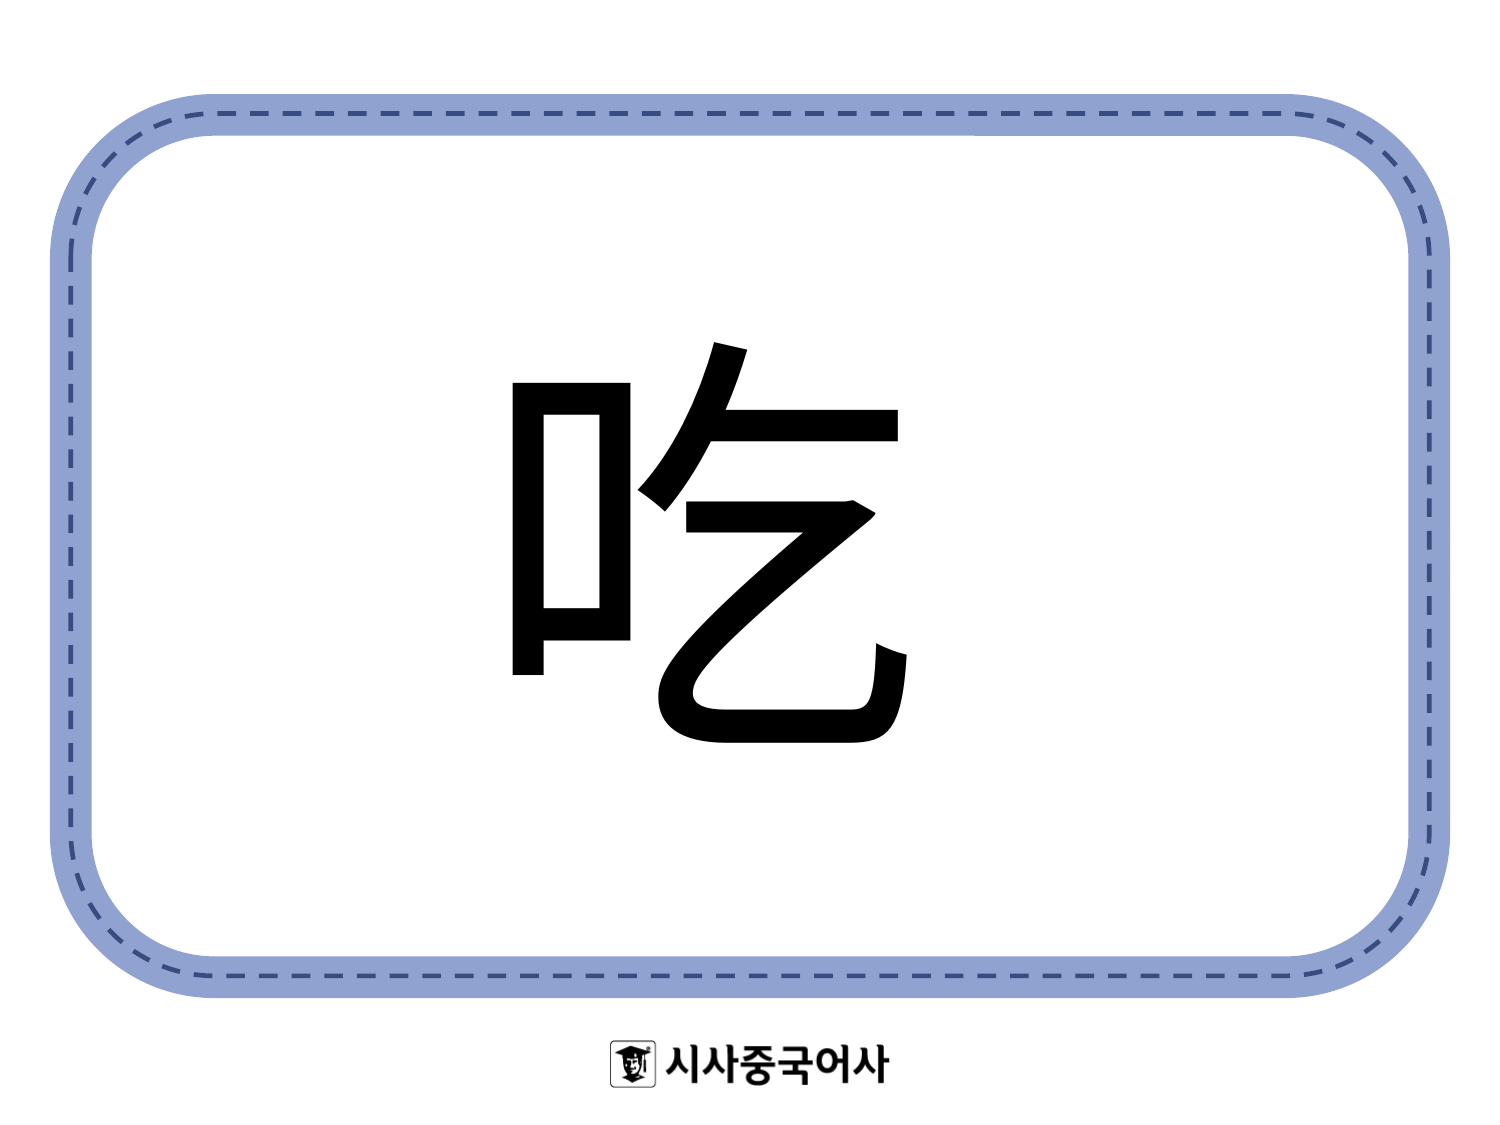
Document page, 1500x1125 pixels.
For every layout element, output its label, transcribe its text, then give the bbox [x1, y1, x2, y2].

picture [602, 1034, 898, 1094]
text_box 吃 [145, 189, 1354, 853]
